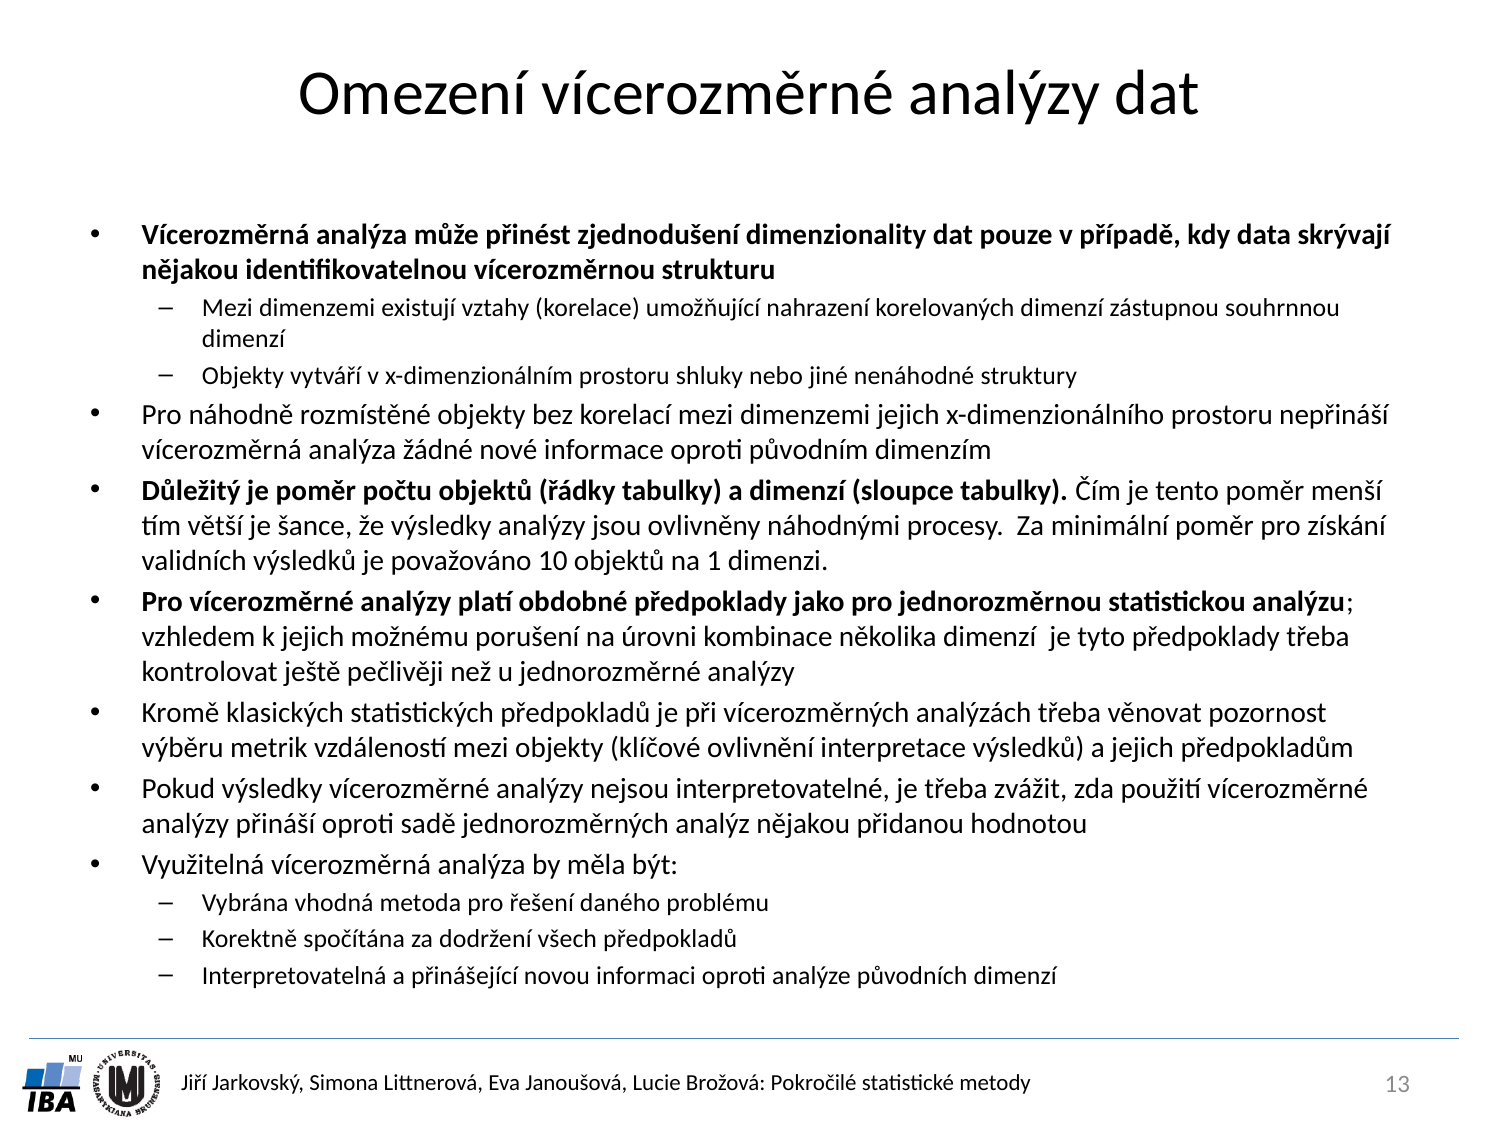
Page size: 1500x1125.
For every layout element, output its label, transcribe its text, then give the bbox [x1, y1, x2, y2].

slide_number 13 [1074, 1052, 1425, 1113]
list Vícerozměrná analýza může přinést zjednodušení dimenzionality dat pouze v případě, kdy data skrývají nějakou identifikovatelnou vícerozměrnou strukturu Mezi dimenzemi existují vztahy (korelace) umožňující nahrazení korelovaných dimenzí zástupnou souhrnnou dimenzí Objekty vytváří v x-dimenzionálním prostoru shluky nebo jiné nenáhodné struktury Pro náhodně rozmístěné objekty bez korelací mezi dimenzemi jejich x-dimenzionálního prostoru nepřináší vícerozměrná analýza žádné nové informace oproti původním dimenzím Důležitý je poměr počtu objektů (řádky tabulky) a dimenzí (sloupce tabulky). Čím je tento poměr menší tím větší je šance, že výsledky analýzy jsou ovlivněny náhodnými procesy. Za minimální poměr pro získání validních výsledků je považováno 10 objektů na 1 dimenzi. Pro vícerozměrné analýzy platí obdobné předpoklady jako pro jednorozměrnou statistickou analýzu; vzhledem k jejich možnému porušení na úrovni kombinace několika dimenzí je tyto předpoklady třeba kontrolovat ještě pečlivěji než u jednorozměrné analýzy Kromě klasických statistických předpokladů je při vícerozměrných analýzách třeba věnovat pozornost výběru metrik vzdáleností mezi objekty (klíčové ovlivnění interpretace výsledků) a jejich předpokladům Pokud výsledky vícerozměrné analýzy nejsou interpretovatelné, je třeba zvážit, zda použití vícerozměrné analýzy přináší oproti sadě jednorozměrných analýz nějakou přidanou hodnotou Využitelná vícerozměrná analýza by měla být: Vybrána vhodná metoda pro řešení daného problému Korektně spočítána za dodržení všech předpokladů Interpretovatelná a přinášející novou informaci oproti analýze původních dimenzí [75, 208, 1425, 1005]
picture [22, 1055, 82, 1112]
picture [93, 1050, 160, 1117]
title Omezení vícerozměrné analýzy dat [75, 42, 1425, 135]
